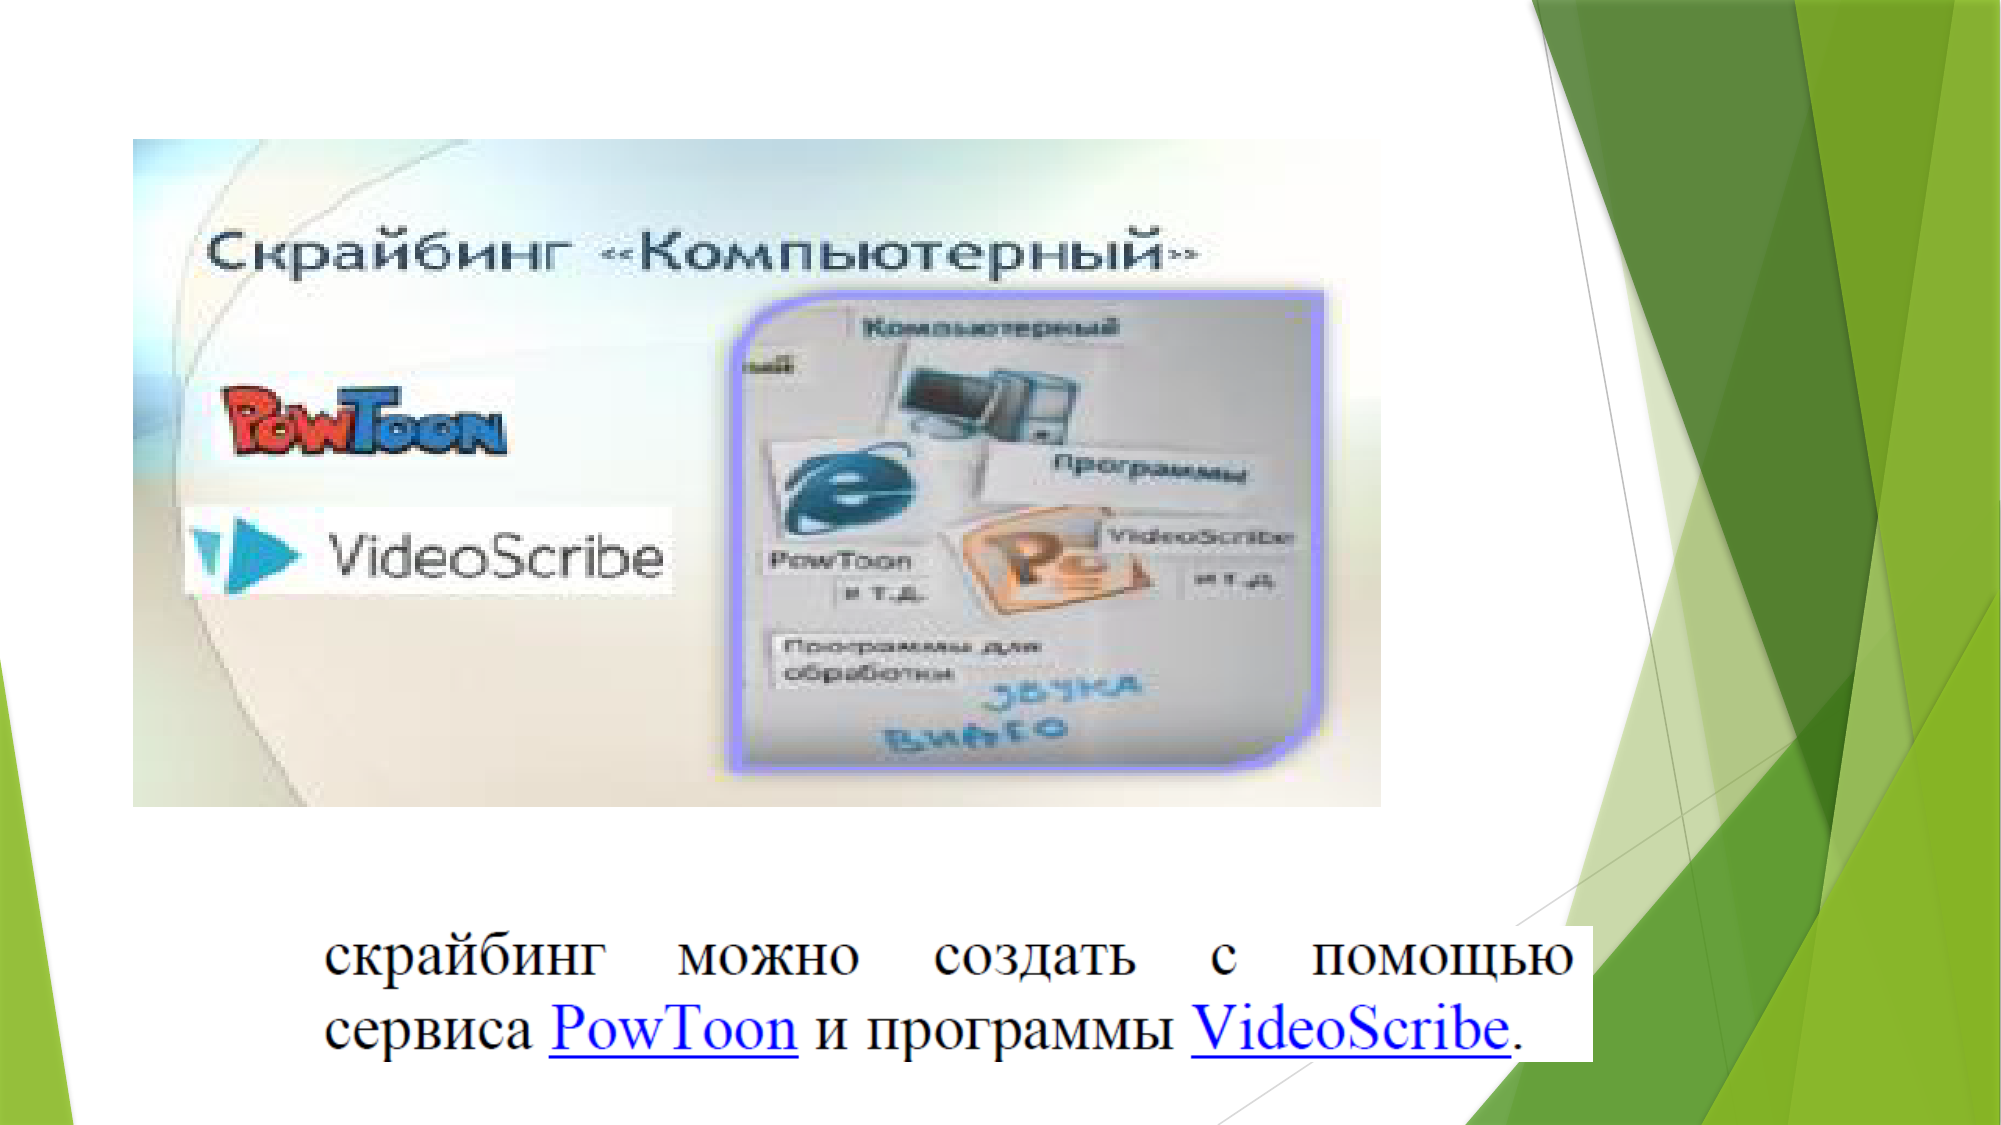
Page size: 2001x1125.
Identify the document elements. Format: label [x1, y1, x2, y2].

picture [312, 926, 1594, 1062]
text_box [1404, 130, 1865, 256]
picture [128, 130, 1404, 826]
